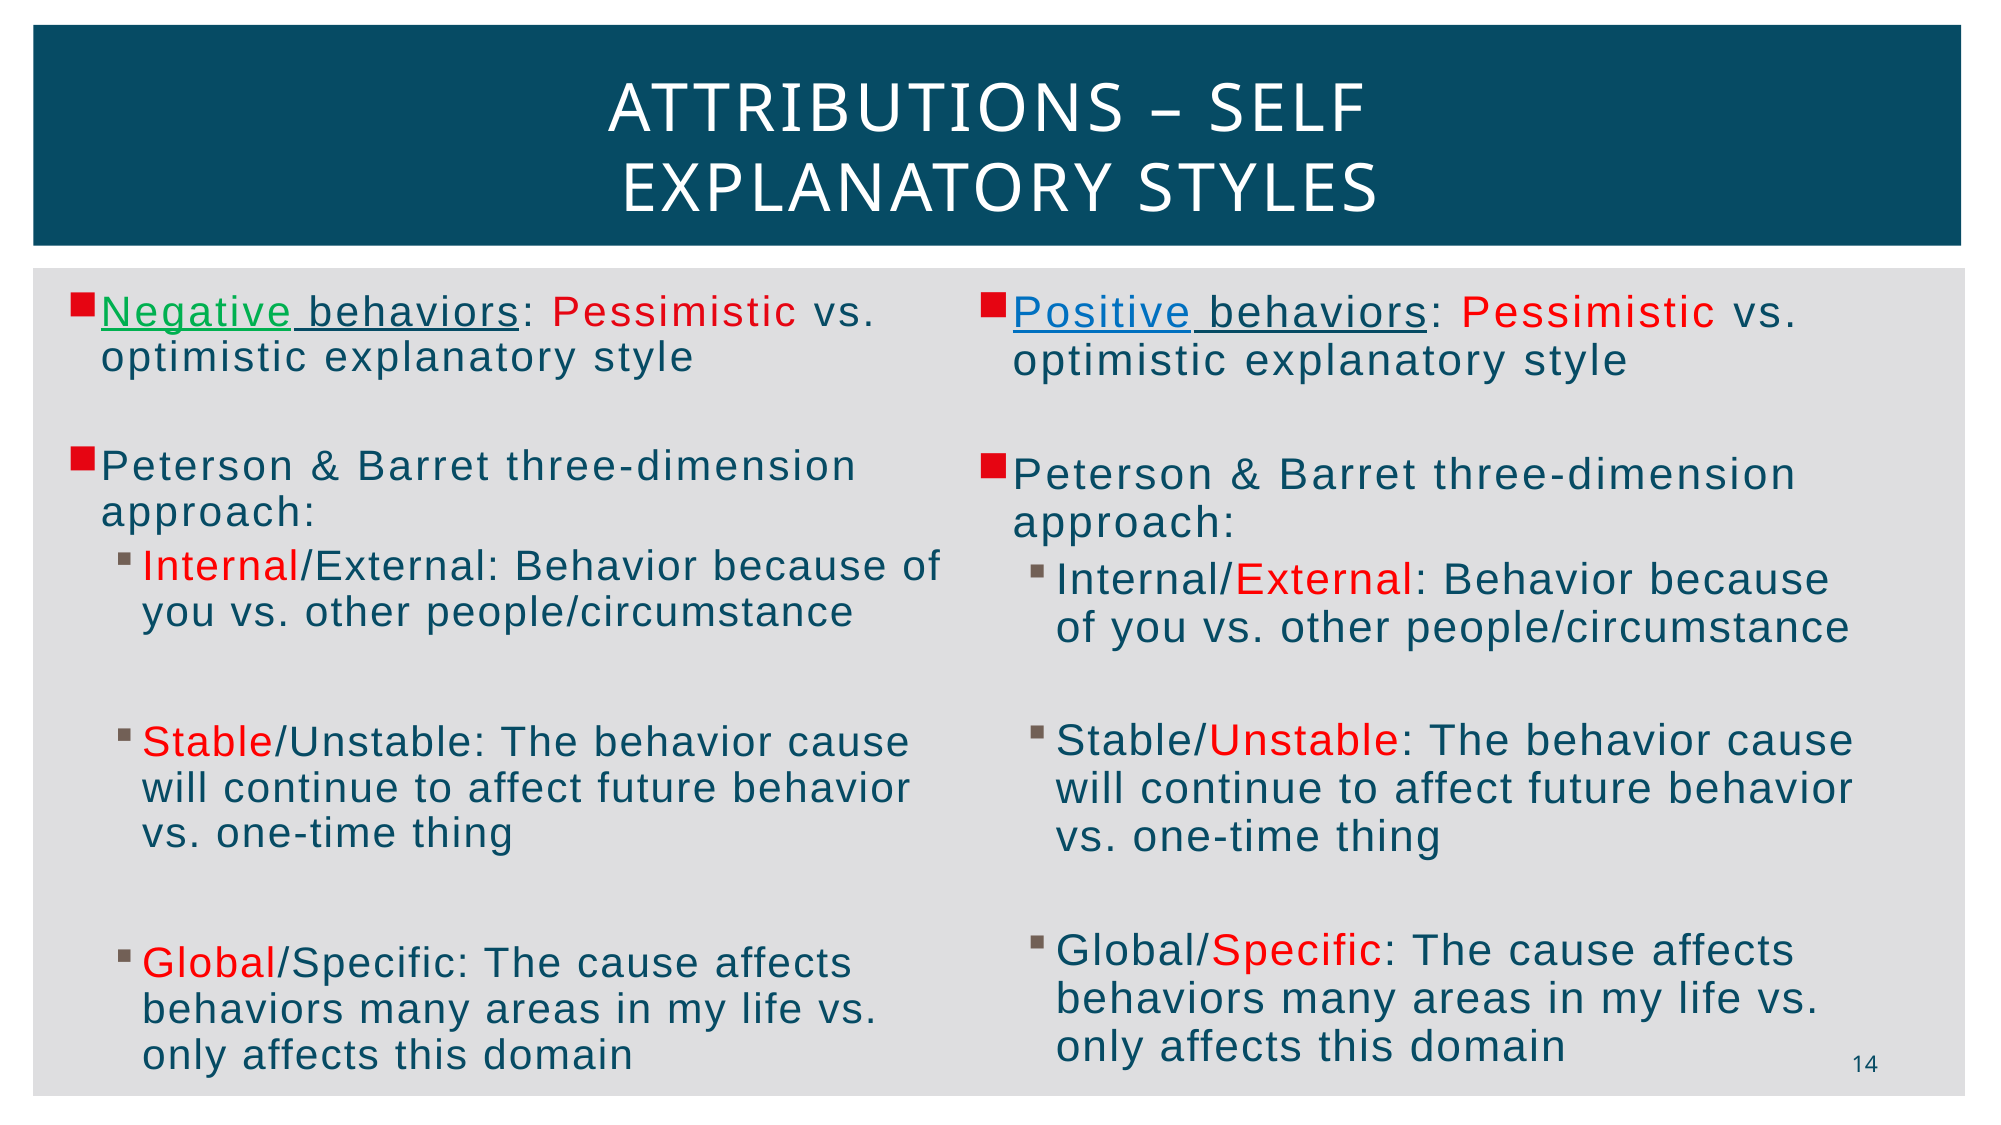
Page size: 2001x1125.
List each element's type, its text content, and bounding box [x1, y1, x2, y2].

text_box Positive behaviors: Pessimistic vs. optimistic explanatory style Peterson & Barret three-dimension approach: Internal/External: Behavior because of you vs. other people/circumstance Stable/Unstable: The behavior cause will continue to affect future behavior vs. one-time thing Global/Specific: The cause affects behaviors many areas in my life vs. only affects this domain [954, 281, 1902, 1088]
slide_number 14 [1800, 1041, 1930, 1089]
title Attributions – self Explanatory styles [83, 58, 1917, 232]
list Negative behaviors: Pessimistic vs. optimistic explanatory style Peterson & Barret three-dimension approach: Internal/External: Behavior because of you vs. other people/circumstance Stable/Unstable: The behavior cause will continue to affect future behavior vs. one-time thing Global/Specific: The cause affects behaviors many areas in my life vs. only affects this domain [44, 281, 954, 1088]
